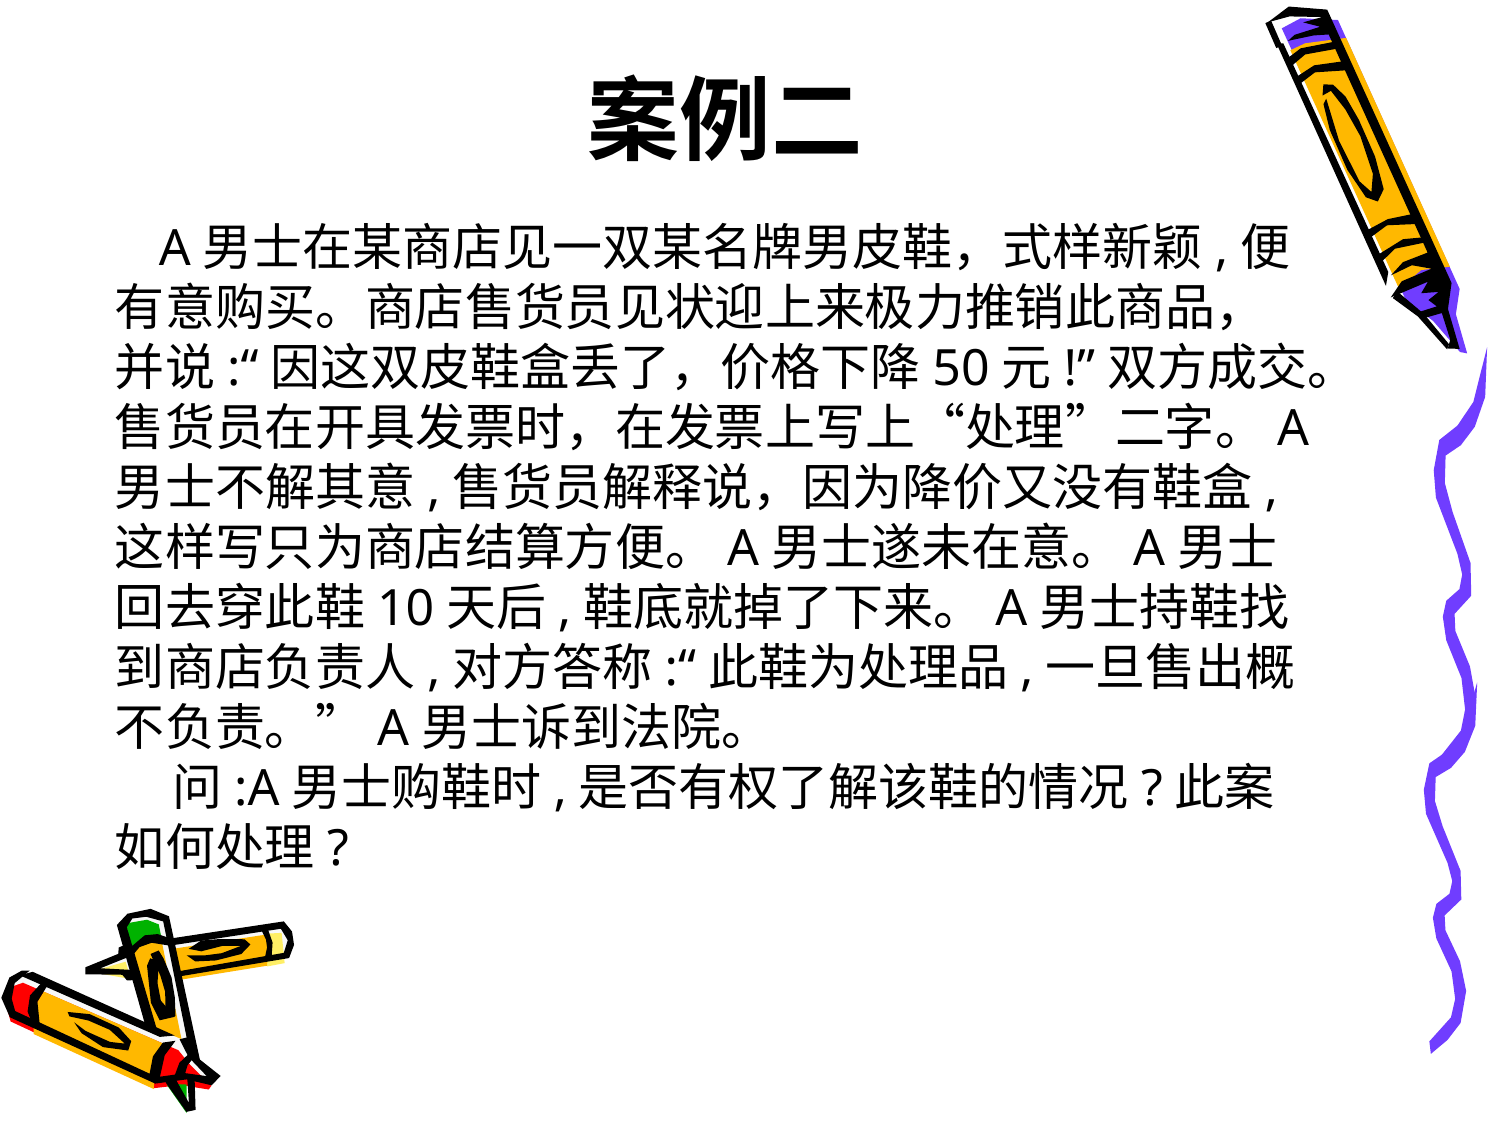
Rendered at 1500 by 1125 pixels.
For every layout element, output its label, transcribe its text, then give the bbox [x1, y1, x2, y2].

text_box 案例二 [572, 54, 878, 180]
text_box A男士在某商店见一双某名牌男皮鞋，式样新颖,便有意购买。商店售货员见状迎上来极力推销此商品，并说:“因这双皮鞋盒丢了，价格下降50元!”双方成交。售货员在开具发票时，在发票上写上“处理”二字。A男士不解其意,售货员解释说，因为降价又没有鞋盒,这样写只为商店结算方便。A男士遂未在意。A男士回去穿此鞋10天后,鞋底就掉了下来。A男士持鞋找到商店负责人,对方答称:“此鞋为处理品,一旦售出概不负责。”A男士诉到法院。 问:A男士购鞋时,是否有权了解该鞋的情况?此案如何处理? [100, 208, 1329, 883]
